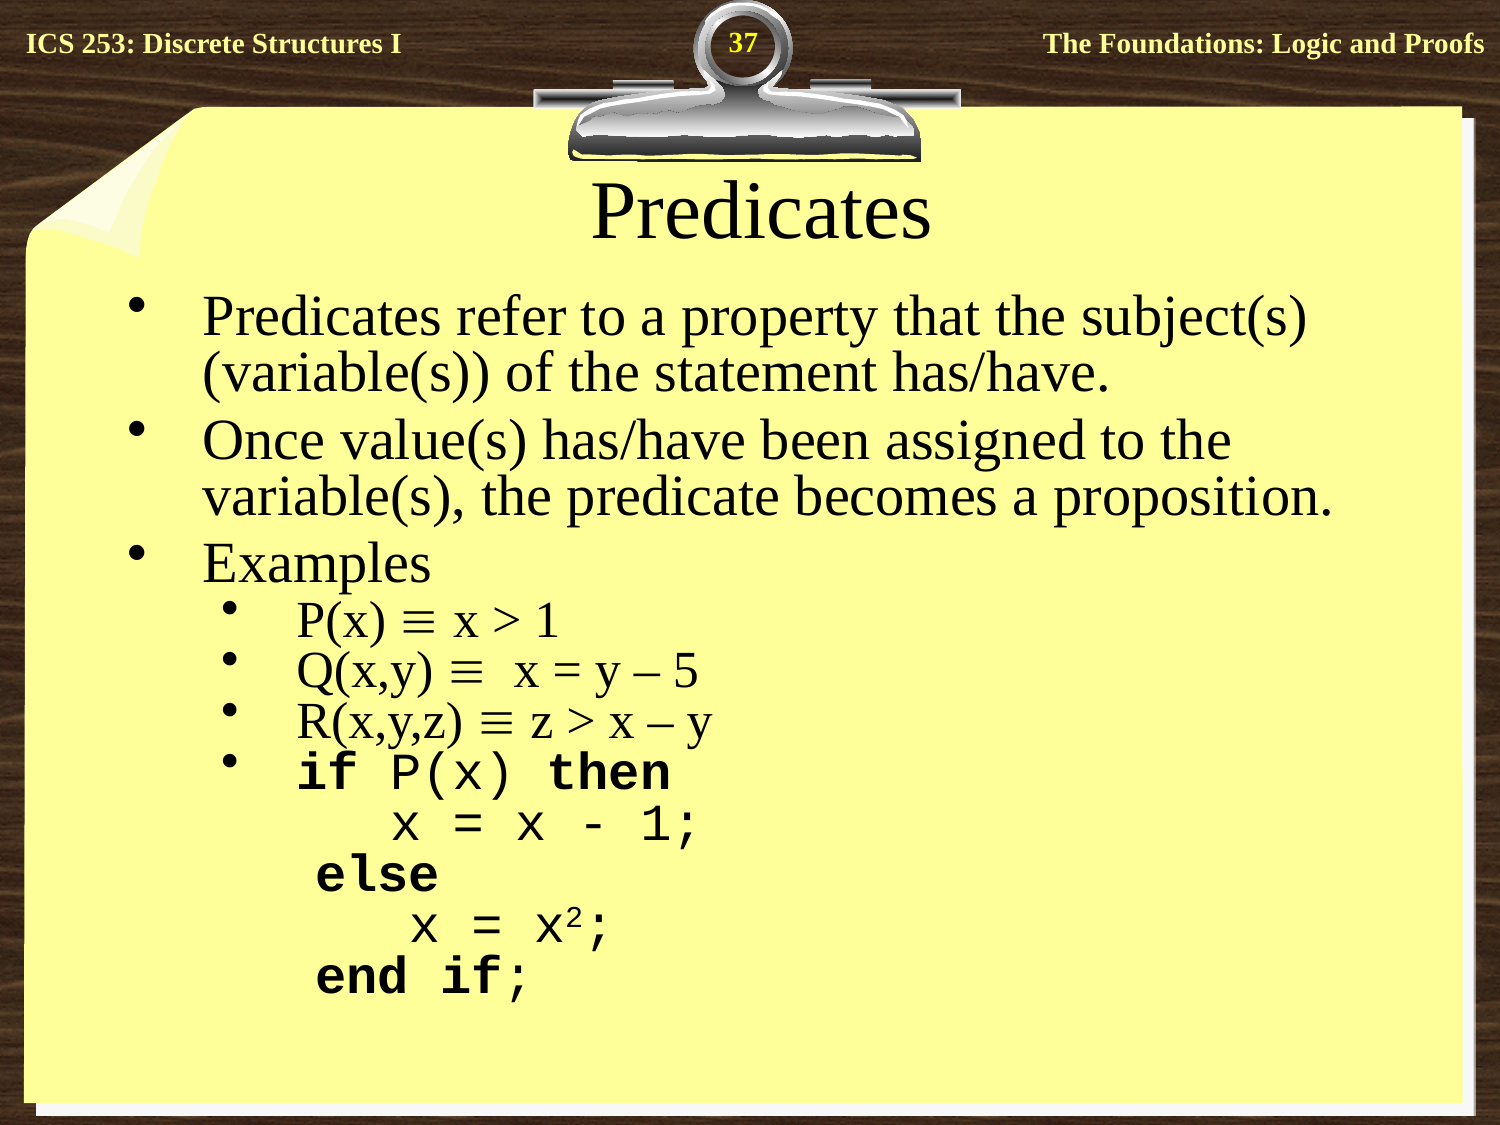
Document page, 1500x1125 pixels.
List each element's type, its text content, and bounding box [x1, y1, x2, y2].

list Predicates refer to a property that the subject(s) (variable(s)) of the statement has/have. Once value(s) has/have been assigned to the variable(s), the predicate becomes a proposition. Examples P(x)  x > 1 Q(x,y)  x = y – 5 R(x,y,z)  z > x – y if P(x) then x = x - 1; else x = x2; end if; [112, 283, 1388, 1035]
title Predicates [76, 142, 1447, 268]
picture [723, 71, 763, 78]
picture [0, 0, 1500, 1125]
slide_number 37 [704, 11, 774, 71]
